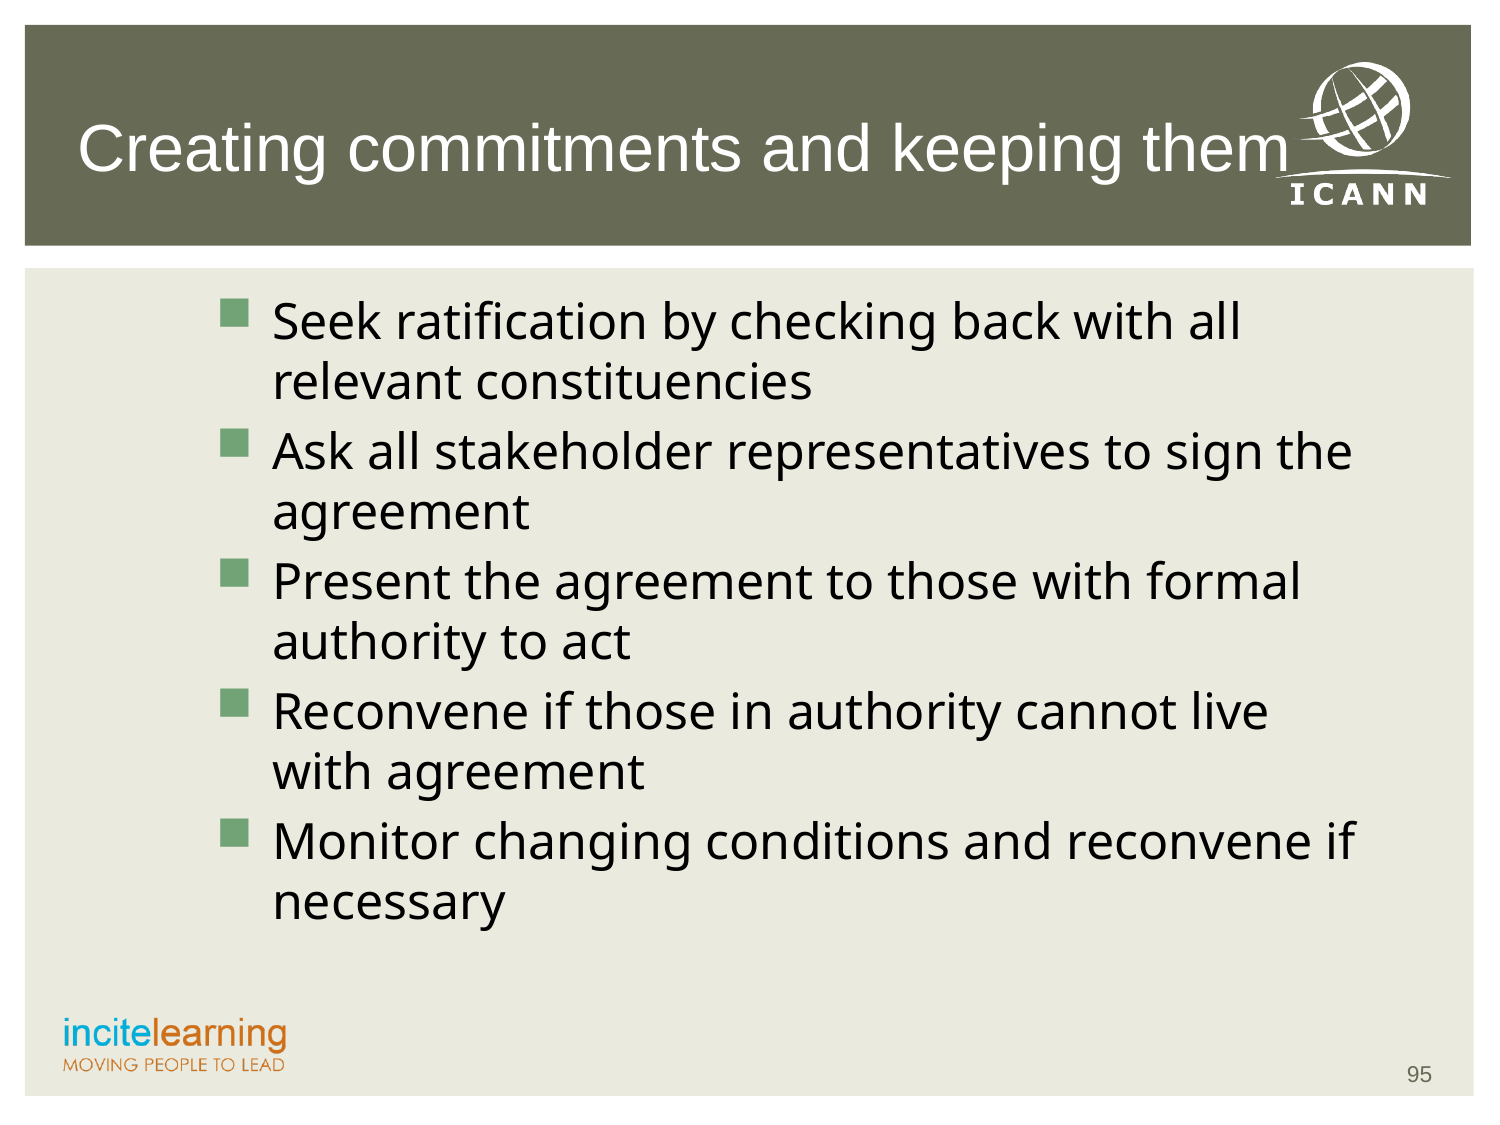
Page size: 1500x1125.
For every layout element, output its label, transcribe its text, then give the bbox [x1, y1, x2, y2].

title Creating commitments and keeping them [62, 58, 1438, 232]
list Seek ratification by checking back with all relevant constituencies Ask all stakeholder representatives to sign the agreement Present the agreement to those with formal authority to act Reconvene if those in authority cannot live with agreement Monitor changing conditions and reconvene if necessary [200, 281, 1375, 1005]
picture [62, 1012, 288, 1076]
picture [1438, 62, 1453, 205]
slide_number 95 [1370, 1049, 1469, 1097]
